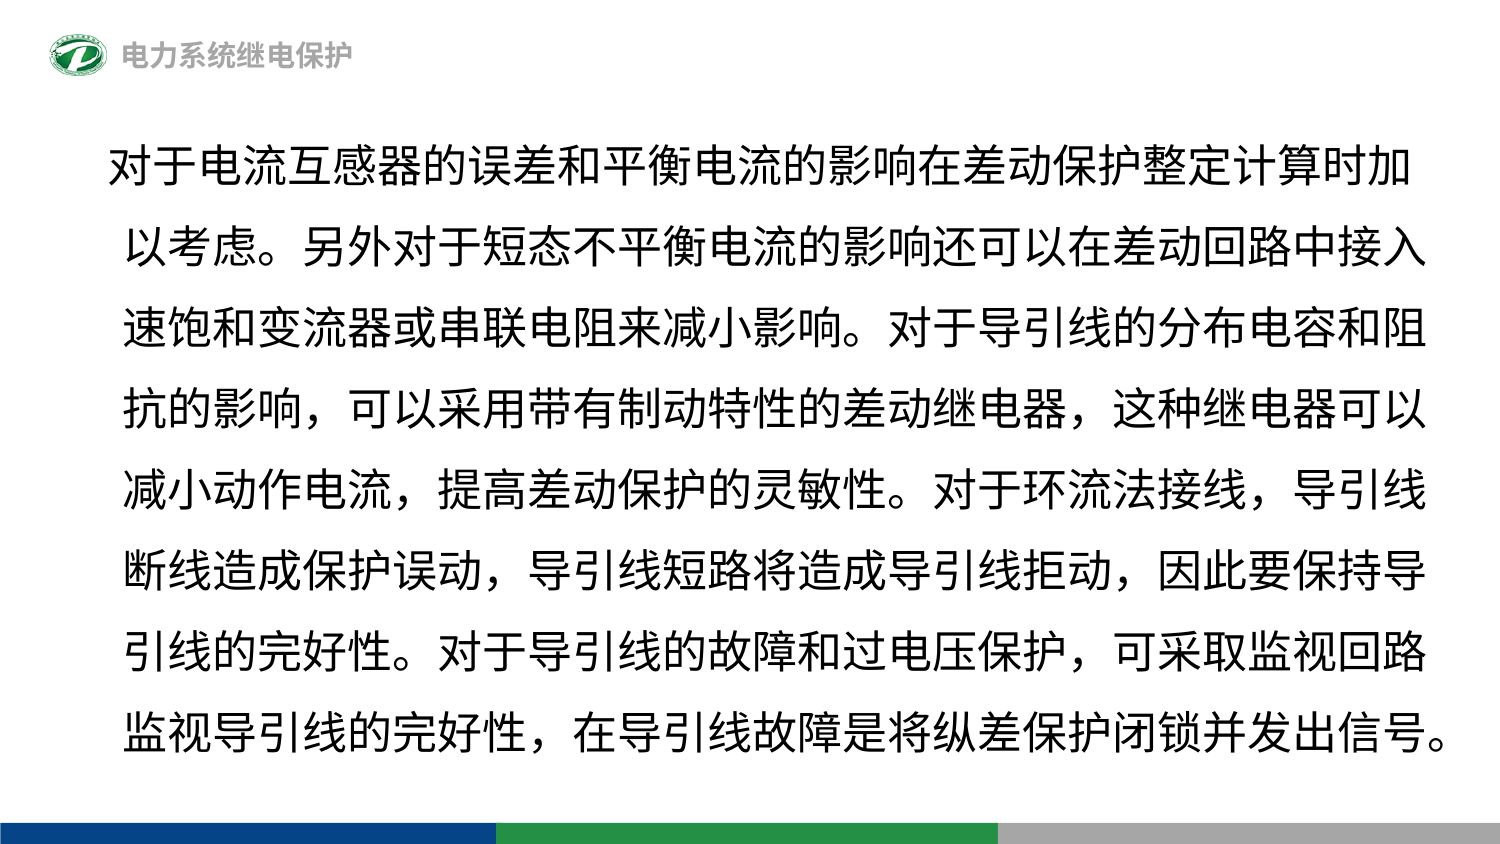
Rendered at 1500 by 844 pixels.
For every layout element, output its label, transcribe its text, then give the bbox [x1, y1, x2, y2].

text_box [494, 821, 996, 844]
text_box 电力系统继电保护 [122, 29, 384, 80]
text_box [0, 821, 494, 844]
text_box [996, 821, 1500, 844]
picture [41, 19, 118, 91]
list 对于电流互感器的误差和平衡电流的影响在差动保护整定计算时加以考虑。另外对于短态不平衡电流的影响还可以在差动回路中接入速饱和变流器或串联电阻来减小影响。对于导引线的分布电容和阻抗的影响，可以采用带有制动特性的差动继电器，这种继电器可以减小动作电流，提高差动保护的灵敏性。对于环流法接线，导引线断线造成保护误动，导引线短路将造成导引线拒动，因此要保持导引线的完好性。对于导引线的故障和过电压保护，可采取监视回路监视导引线的完好性，在导引线故障是将纵差保护闭锁并发出信号。 [53, 102, 1447, 788]
